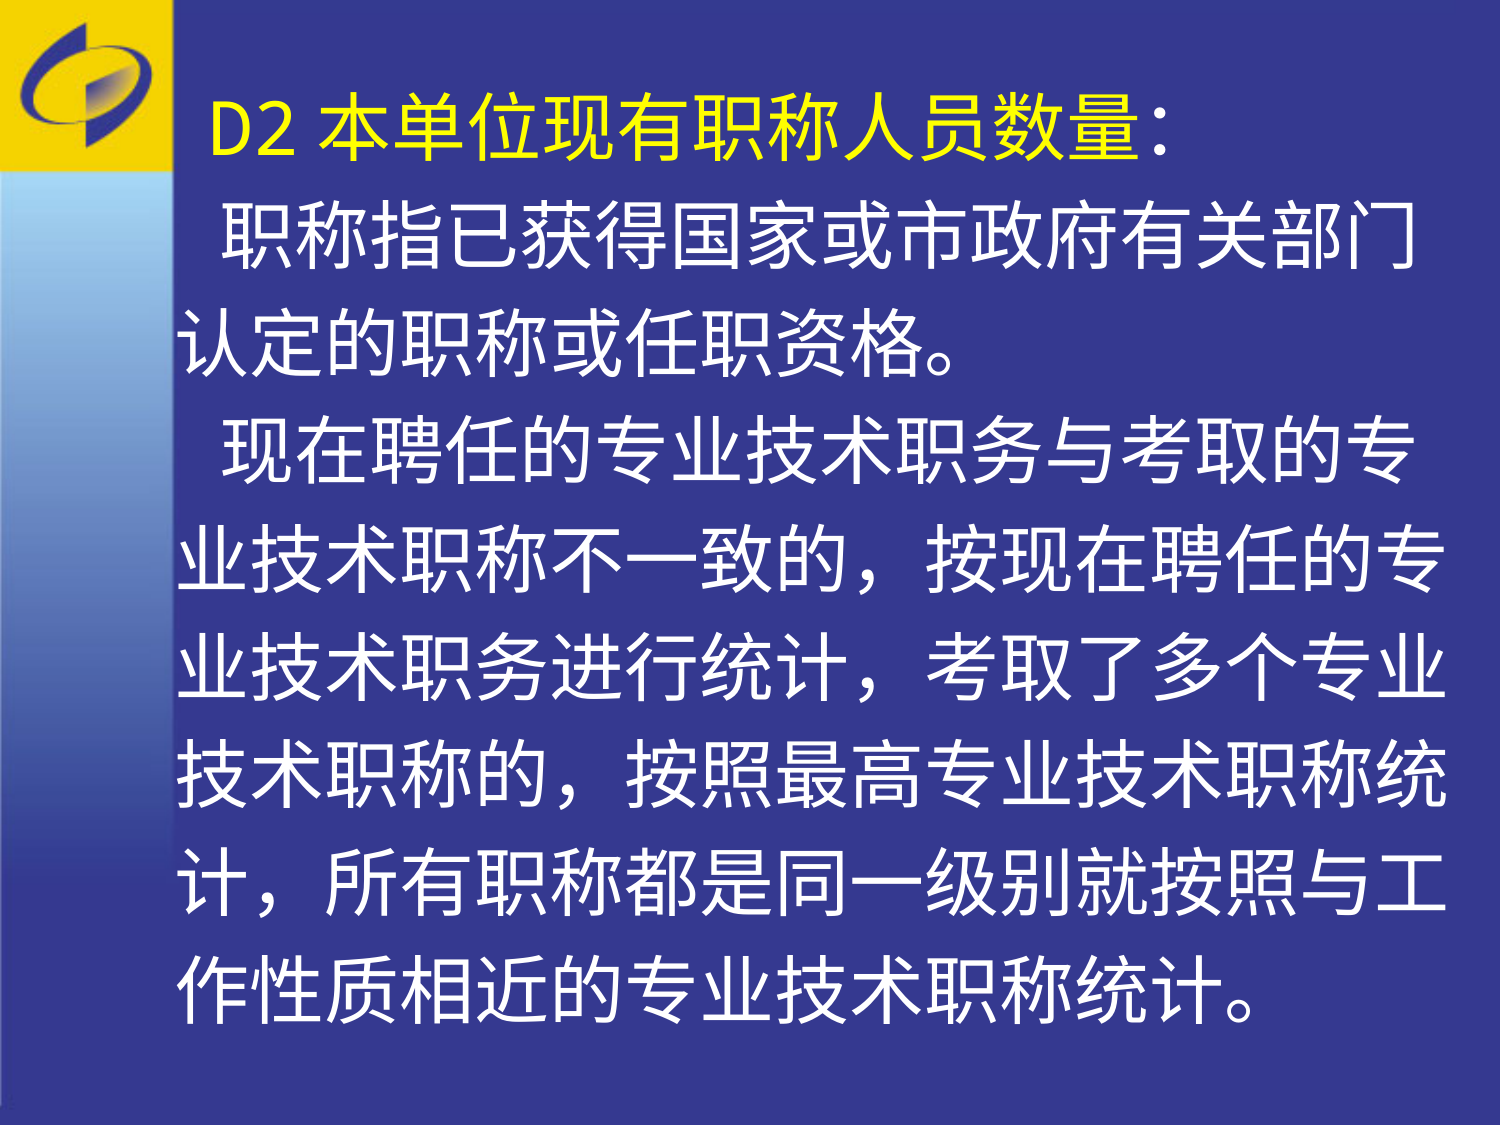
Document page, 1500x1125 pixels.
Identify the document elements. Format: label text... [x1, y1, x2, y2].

list D2本单位现有职称人员数量： 职称指已获得国家或市政府有关部门认定的职称或任职资格。 现在聘任的专业技术职务与考取的专业技术职称不一致的，按现在聘任的专业技术职务进行统计，考取了多个专业技术职称的，按照最高专业技术职称统计，所有职称都是同一级别就按照与工作性质相近的专业技术职称统计。 [103, 54, 1472, 1058]
picture [0, 0, 1500, 1125]
